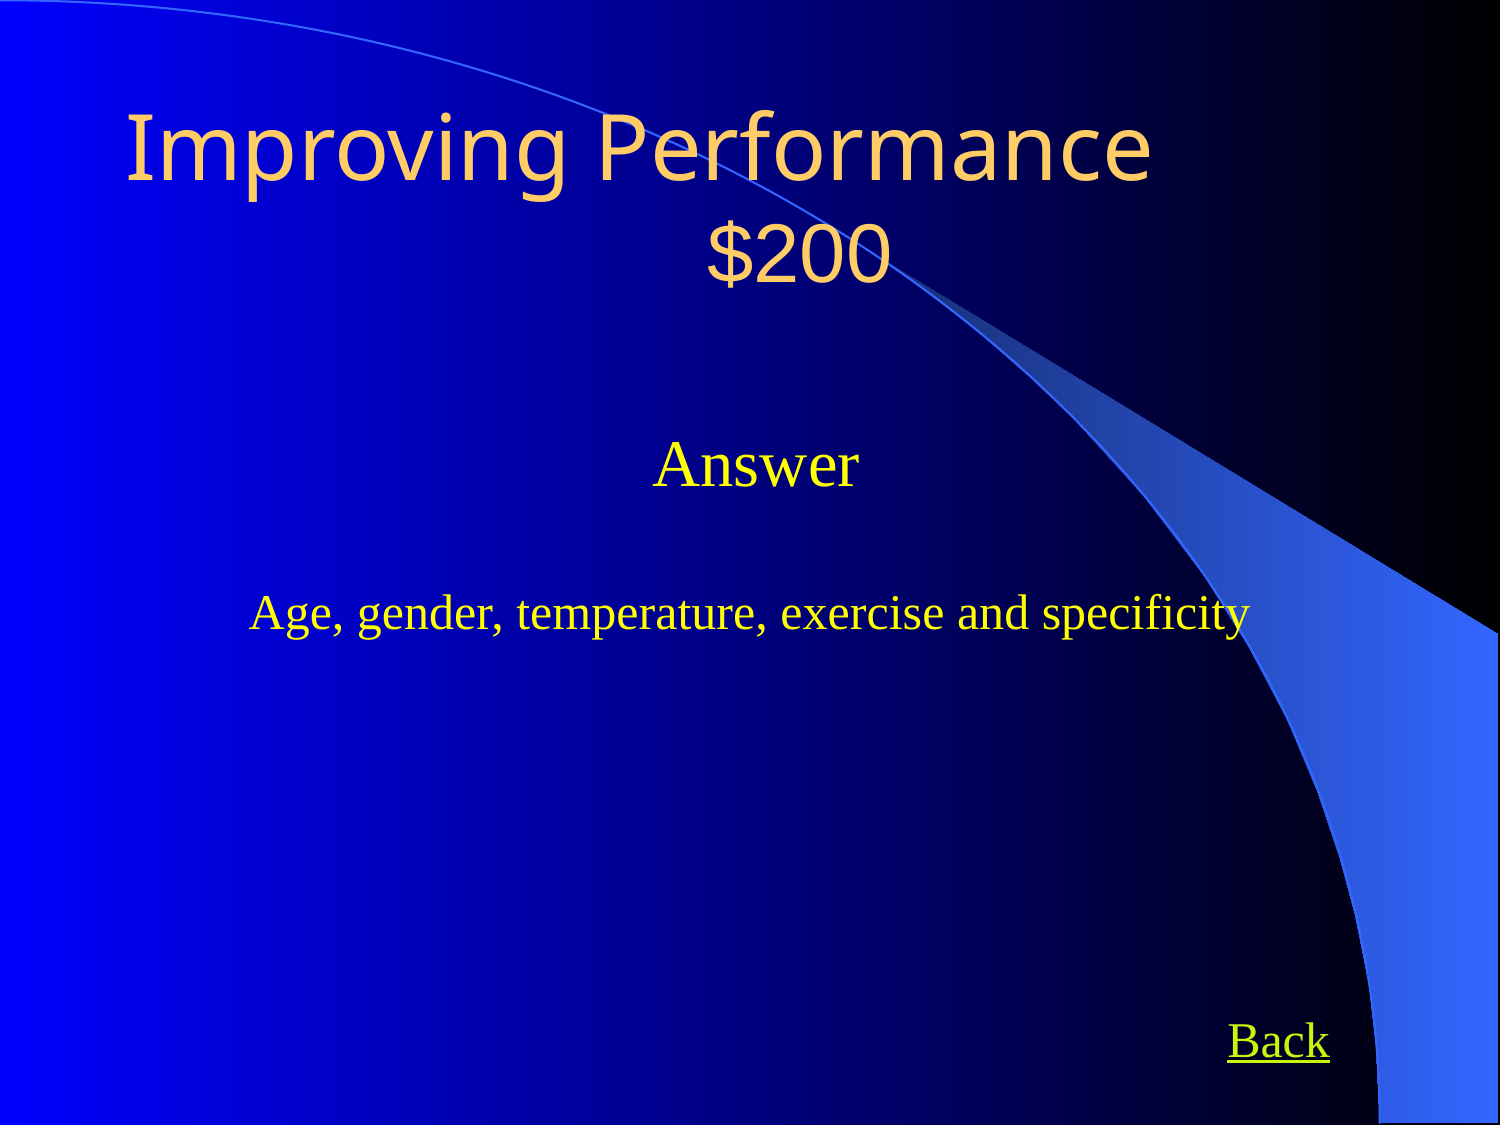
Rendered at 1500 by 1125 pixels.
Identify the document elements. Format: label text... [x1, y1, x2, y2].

text_box Back [1212, 999, 1438, 1075]
text_box Answer Age, gender, temperature, exercise and specificity [99, 412, 1413, 888]
title Improving Performance $200 [87, 99, 1363, 288]
